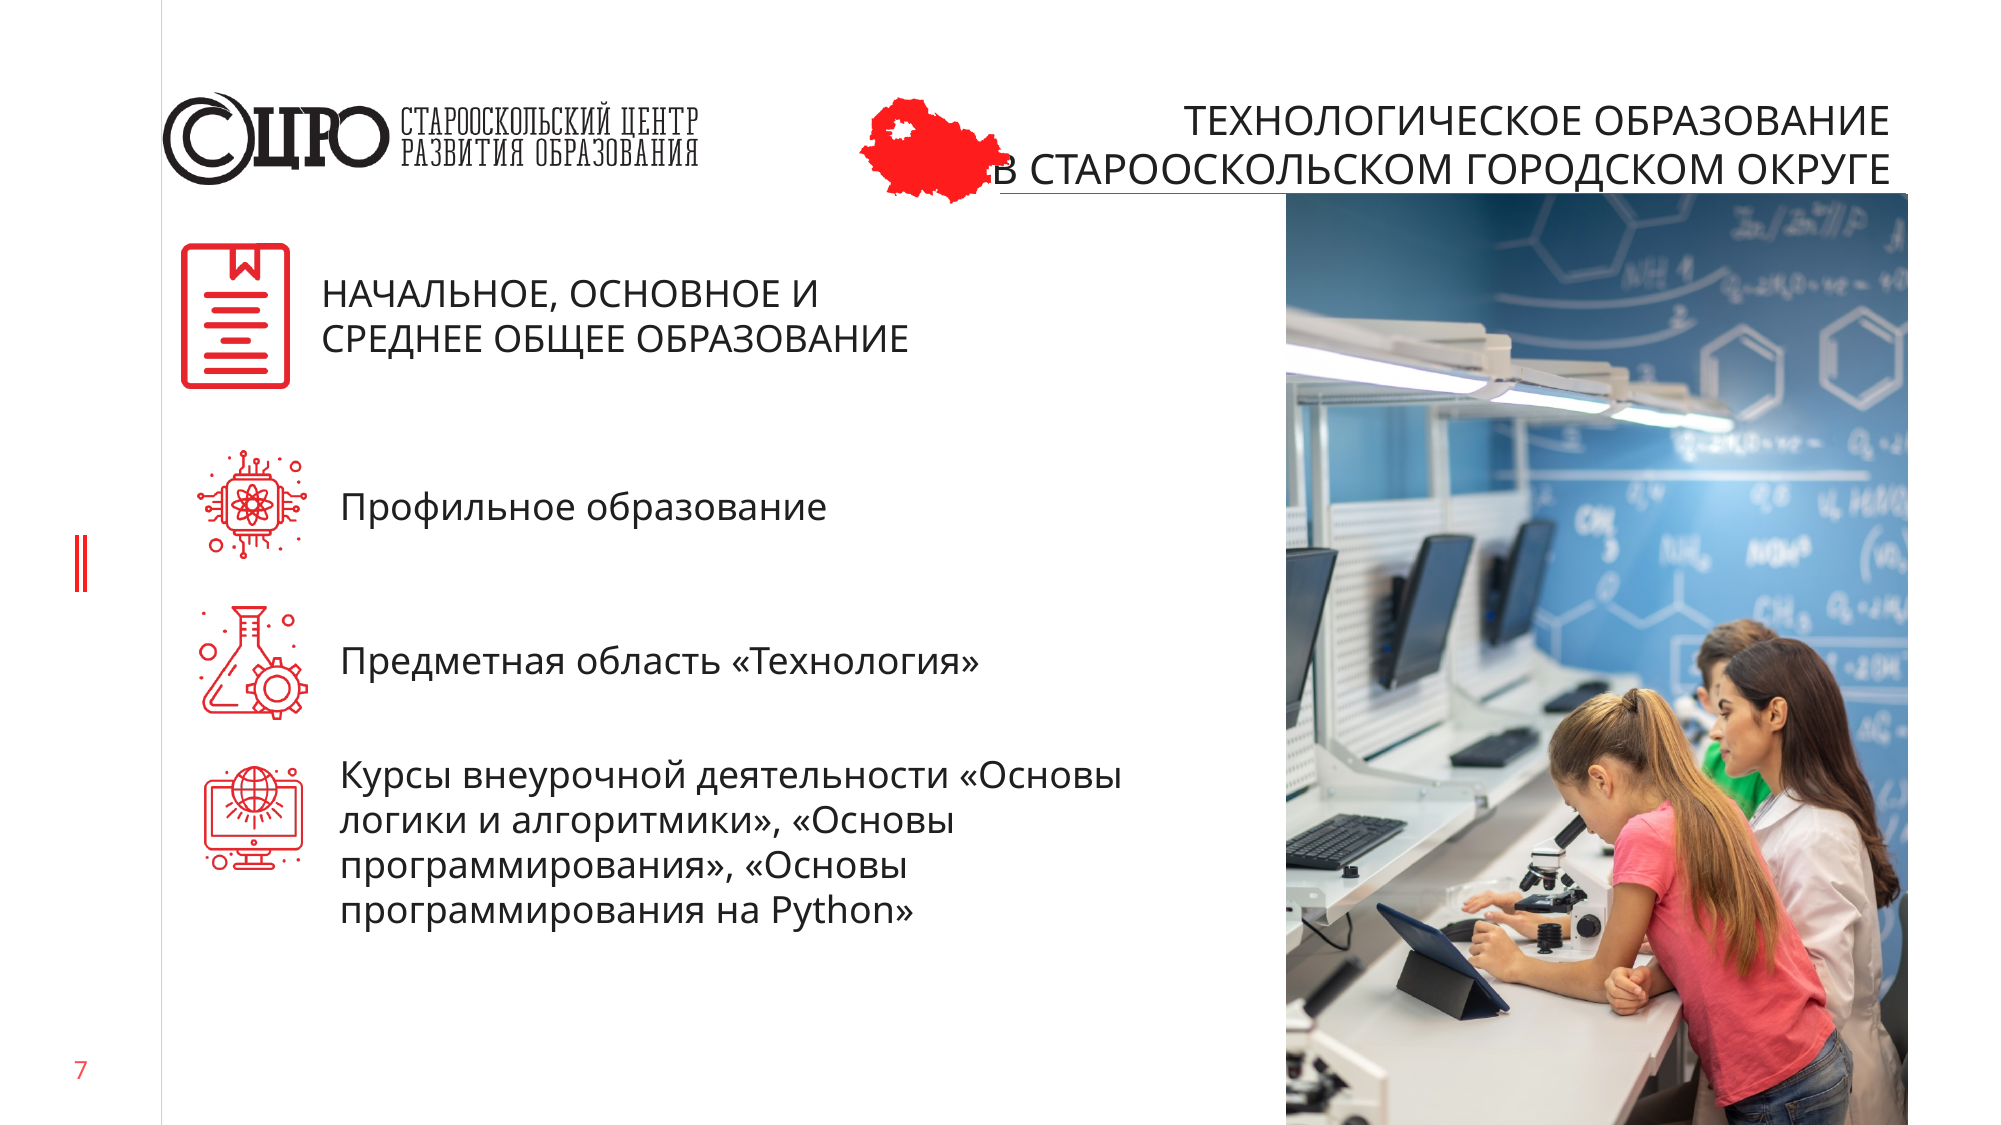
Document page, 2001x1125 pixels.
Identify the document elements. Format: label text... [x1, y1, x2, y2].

text_box НАЧАЛЬНОЕ, ОСНОВНОЕ И СРЕДНЕЕ ОБЩЕЕ ОБРАЗОВАНИЕ [306, 262, 1000, 368]
picture [859, 97, 1010, 204]
text_box ТЕХНОЛОГИЧЕСКОЕ ОБРАЗОВАНИЕ В СТАРООСКОЛЬСКОМ ГОРОДСКОМ ОКРУГЕ [1010, 194, 1286, 201]
text_box Профильное образование [324, 475, 1244, 536]
slide_number 7 [38, 1052, 123, 1091]
picture [181, 243, 290, 389]
picture [204, 766, 303, 870]
text_box Курсы внеурочной деятельности «Основы логики и алгоритмики», «Основы программирования», «Основы программирования на Python» [324, 744, 1243, 939]
text_box Предметная область «Технология» [324, 629, 1244, 690]
picture [1286, 194, 1908, 1125]
picture [197, 450, 307, 559]
text_box ТЕХНОЛОГИЧЕСКОЕ ОБРАЗОВАНИЕ В СТАРООСКОЛЬСКОМ ГОРОДСКОМ ОКРУГЕ [968, 86, 1907, 193]
picture [199, 606, 308, 720]
picture [162, 92, 698, 185]
